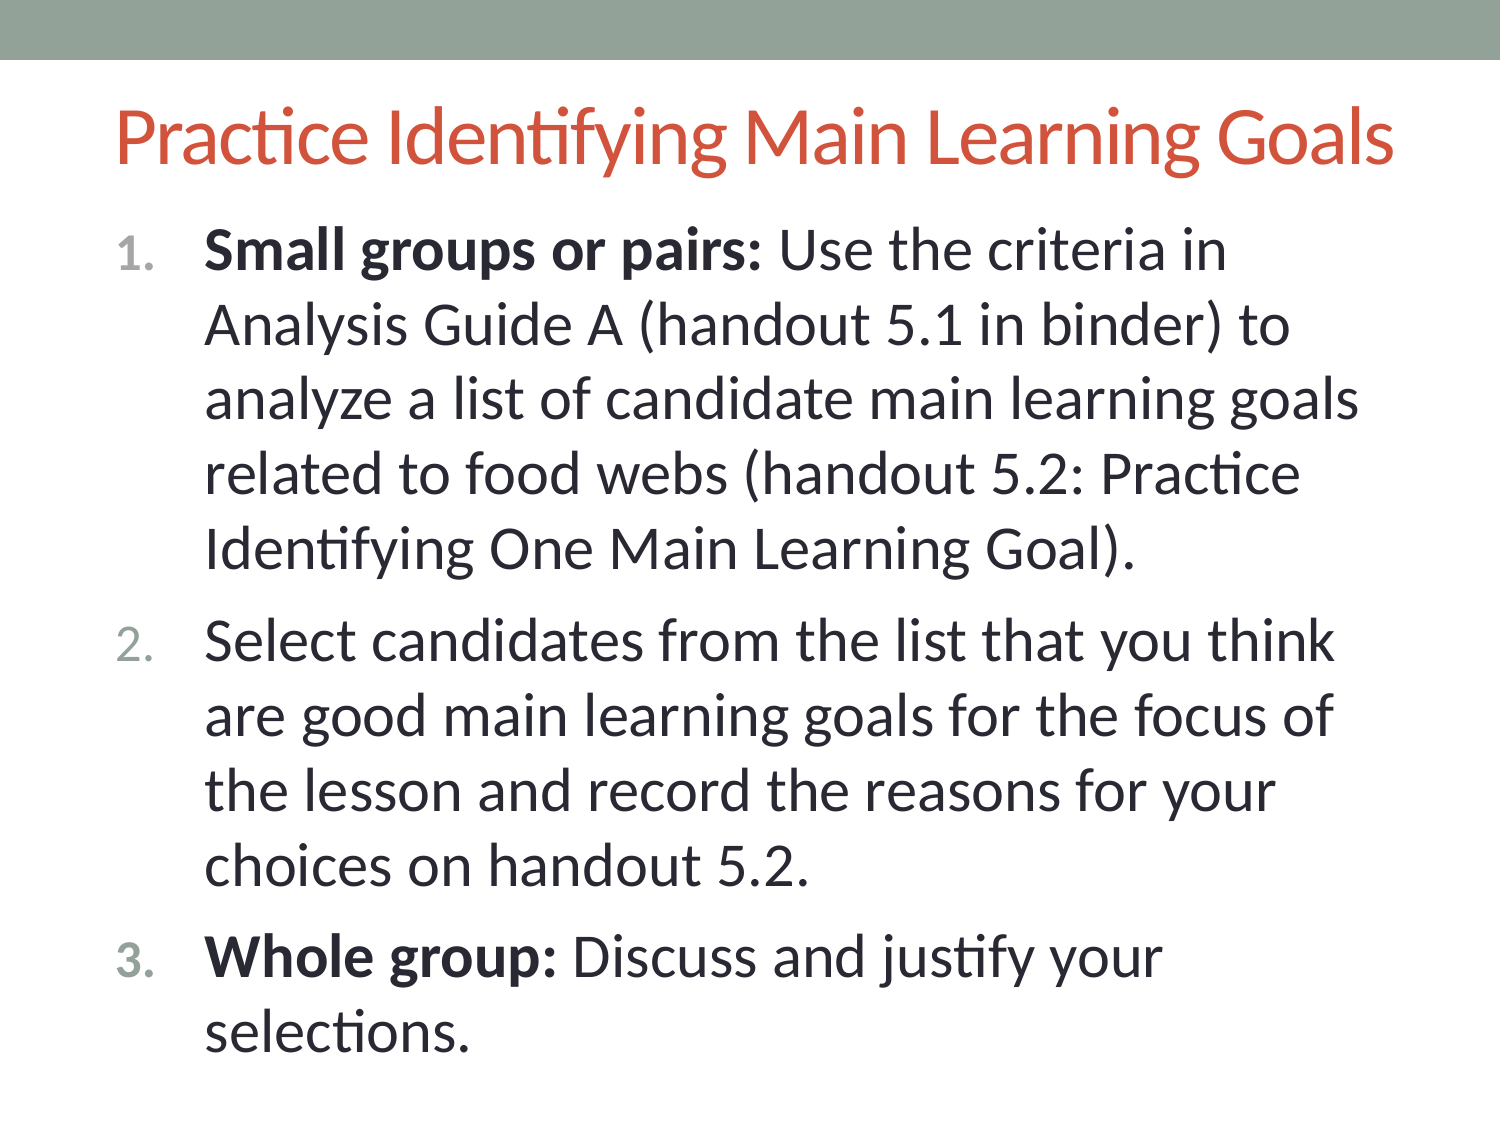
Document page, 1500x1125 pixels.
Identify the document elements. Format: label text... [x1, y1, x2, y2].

title Practice Identifying Main Learning Goals [99, 37, 1450, 225]
list Small groups or pairs: Use the criteria in Analysis Guide A (handout 5.1 in binder) to analyze a list of candidate main learning goals related to food webs (handout 5.2: Practice Identifying One Main Learning Goal). Select candidates from the list that you think are good main learning goals for the focus of the lesson and record the reasons for your choices on handout 5.2. Whole group: Discuss and justify your selections. [99, 200, 1425, 1050]
